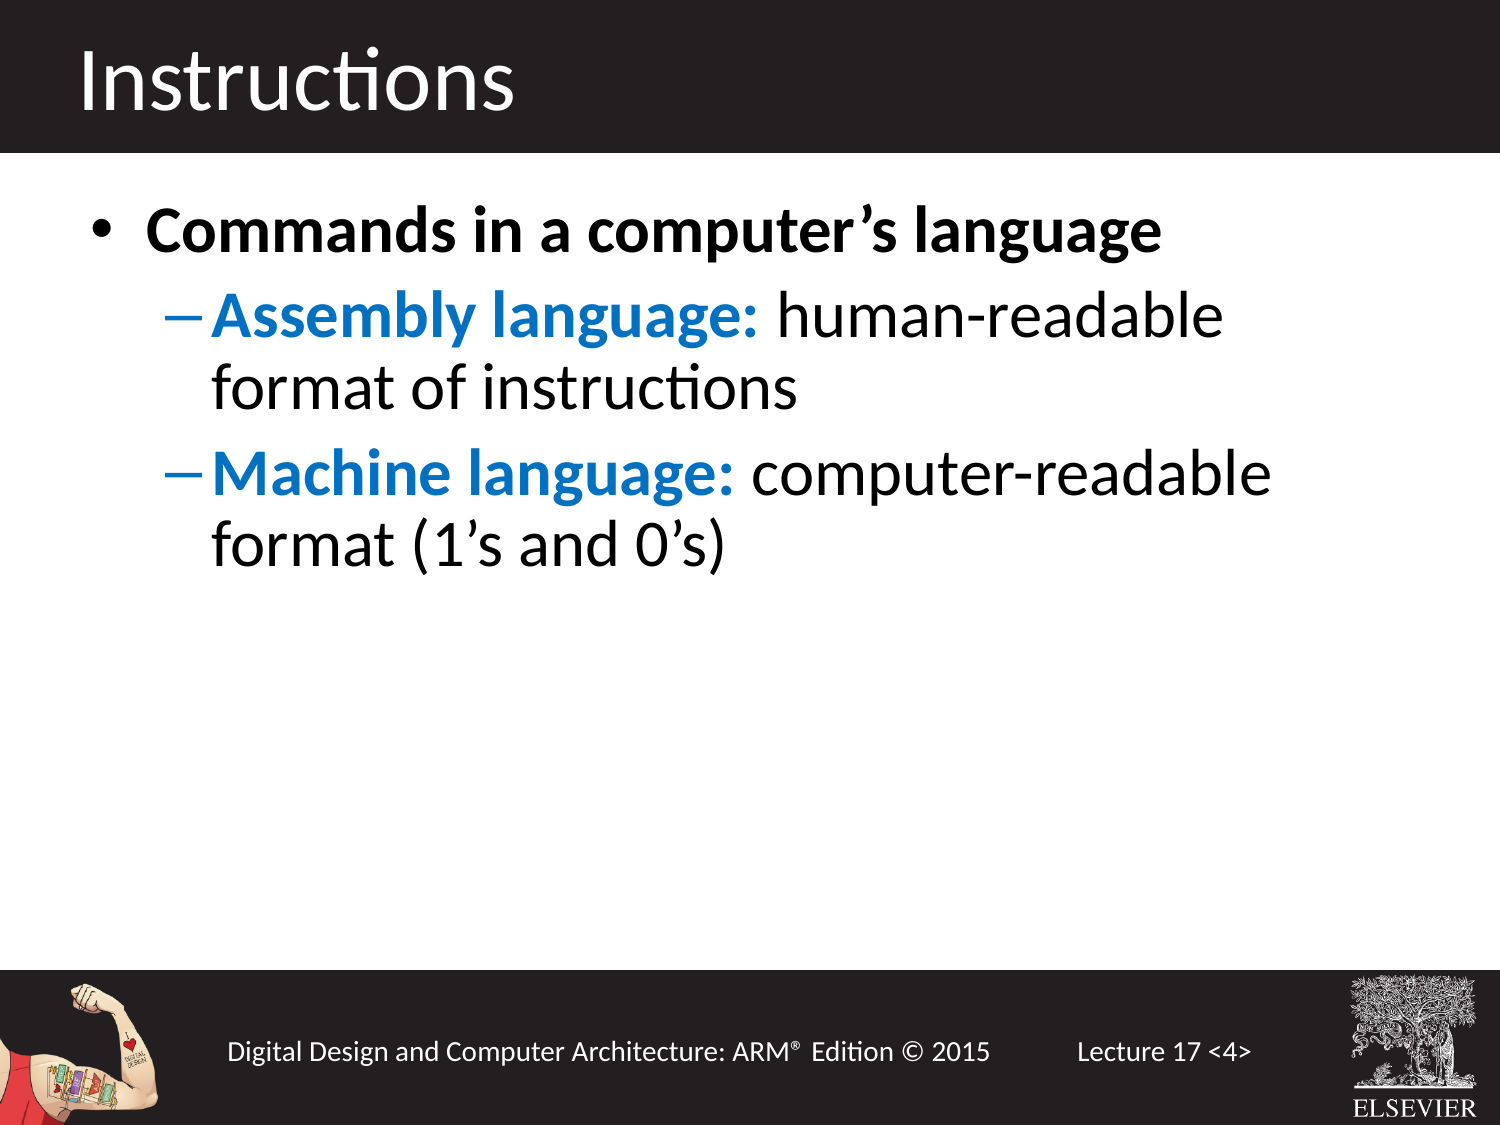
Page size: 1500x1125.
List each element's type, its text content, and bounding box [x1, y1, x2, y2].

list Commands in a computer’s language Assembly language: human-readable format of instructions Machine language: computer-readable format (1’s and 0’s) [75, 187, 1388, 1050]
picture [0, 979, 163, 1125]
picture [1350, 974, 1477, 1117]
text_box Instructions [62, 11, 1363, 136]
